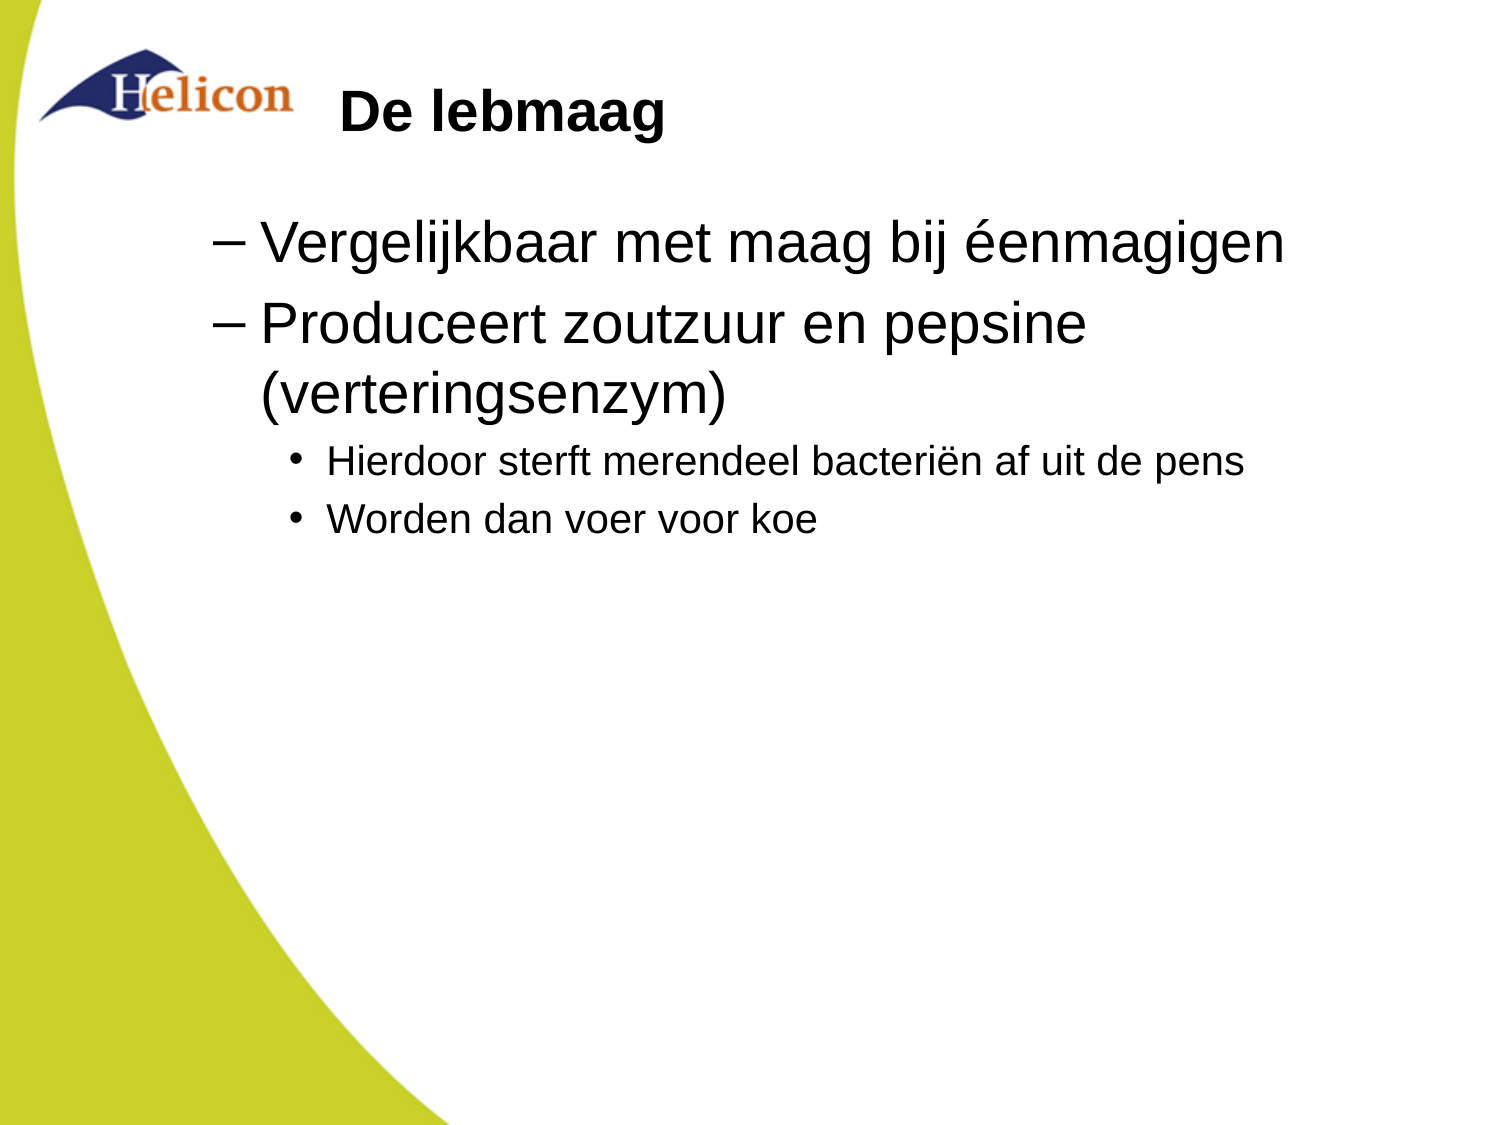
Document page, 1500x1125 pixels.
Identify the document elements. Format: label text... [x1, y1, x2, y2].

picture [0, 0, 1500, 1125]
list Vergelijkbaar met maag bij éenmagigen Produceert zoutzuur en pepsine (verteringsenzym) Hierdoor sterft merendeel bacteriën af uit de pens Worden dan voer voor koe [123, 196, 1425, 1005]
title De lebmaag [324, 54, 1415, 161]
